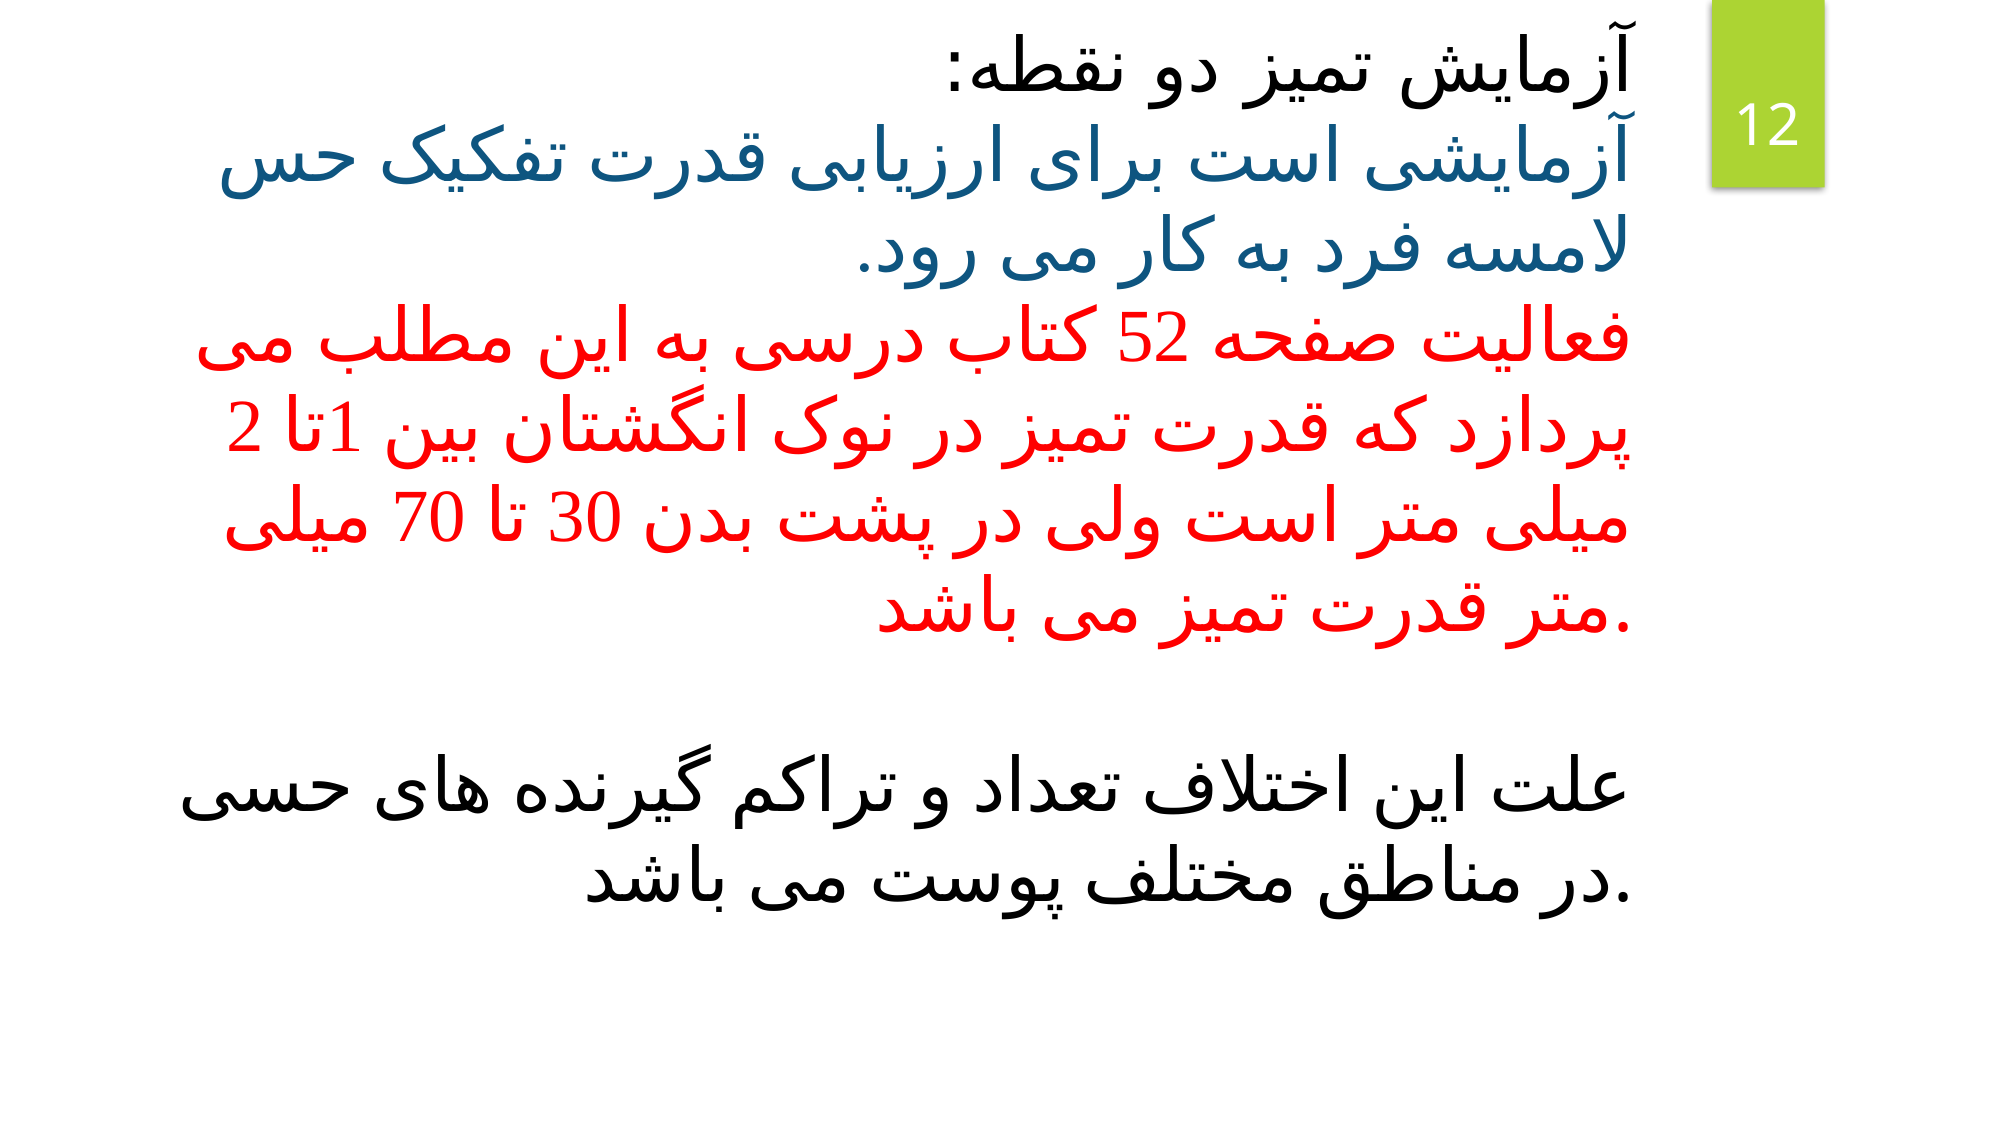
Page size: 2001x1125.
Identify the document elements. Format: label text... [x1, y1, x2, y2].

text_box آزمایش تمیز دو نقطه: آزمایشی است برای ارزیابی قدرت تفکیک حس لامسه فرد به کار می رود. فعالیت صفحه 52 کتاب درسی به این مطلب می پردازد که قدرت تمیز در نوک انگشتان بین 1تا 2 میلی متر است ولی در پشت بدن 30 تا 70 میلی متر قدرت تمیز می باشد. علت این اختلاف تعداد و تراکم گیرنده های حسی در مناطق مختلف پوست می باشد. [97, 9, 1649, 1105]
slide_number 12 [1698, 48, 1836, 175]
